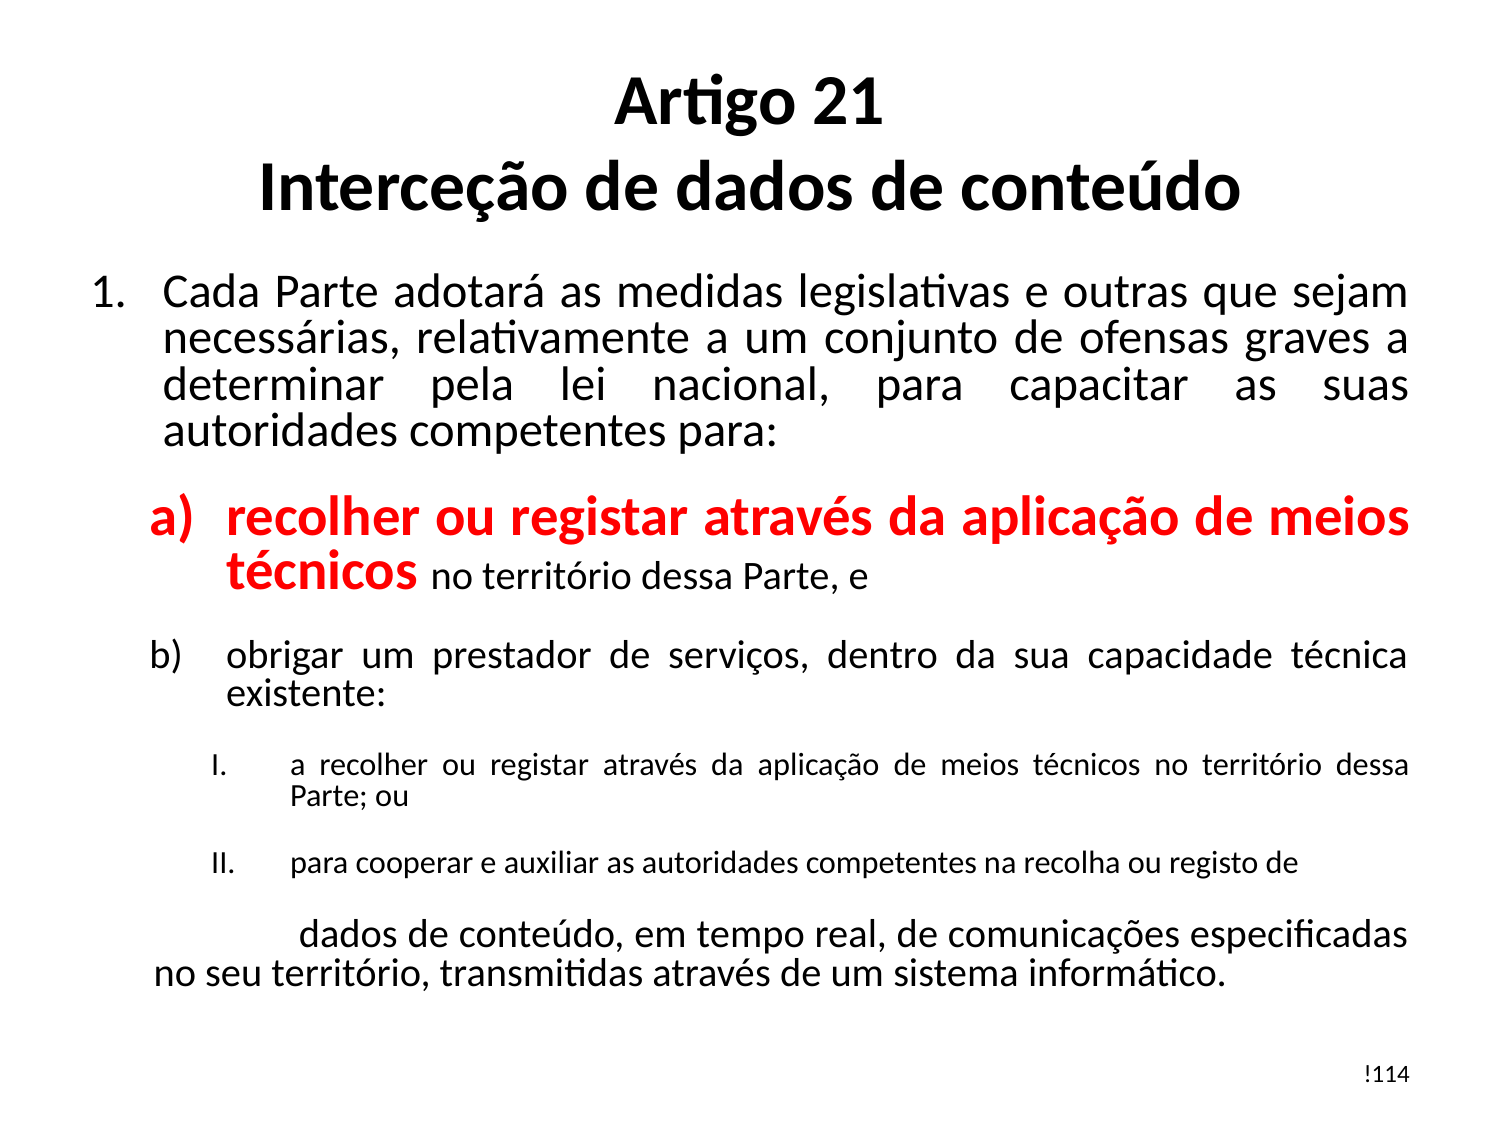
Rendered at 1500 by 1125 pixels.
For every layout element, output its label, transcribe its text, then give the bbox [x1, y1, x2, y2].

title Artigo 21 Interceção de dados de conteúdo [74, 44, 1426, 233]
text_box Cada Parte adotará as medidas legislativas e outras que sejam necessárias, relativamente a um conjunto de ofensas graves a determinar pela lei nacional, para capacitar as suas autoridades competentes para: recolher ou registar através da aplicação de meios técnicos no território dessa Parte, e obrigar um prestador de serviços, dentro da sua capacidade técnica existente: a recolher ou registar através da aplicação de meios técnicos no território dessa Parte; ou para cooperar e auxiliar as autoridades competentes na recolha ou registo de dados de conteúdo, em tempo real, de comunicações especificadas no seu território, transmitidas através de um sistema informático. [74, 262, 1425, 1043]
slide_number !114 [1074, 1043, 1425, 1103]
